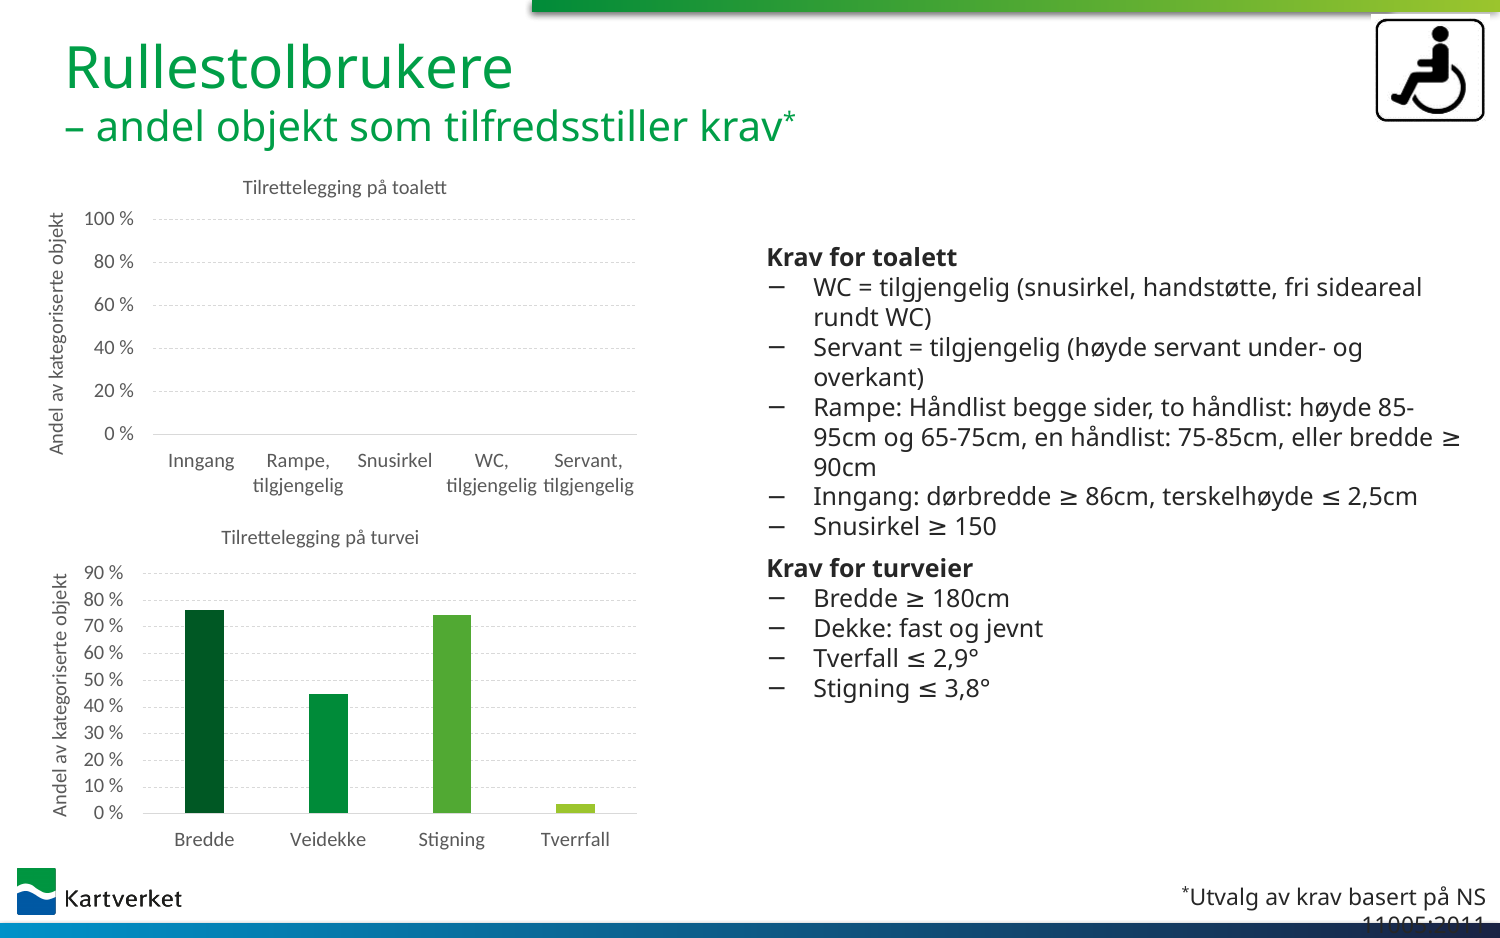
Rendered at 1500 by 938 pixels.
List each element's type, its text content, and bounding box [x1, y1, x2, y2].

text_box Krav for turveier Bredde ≥ 180cm Dekke: fast og jevnt Tverfall ≤ 2,9° Stigning ≤ 3,8° [751, 545, 1483, 710]
text_box Rullestolbrukere – andel objekt som tilfredsstiller krav* [49, 14, 1431, 158]
picture [41, 166, 650, 505]
text_box *Utvalg av krav basert på NS 11005:2011 [1068, 873, 1500, 938]
picture [1371, 13, 1491, 127]
text_box Krav for toalett WC = tilgjengelig (snusirkel, handstøtte, fri sideareal rundt WC) Servant = tilgjengelig (høyde servant under- og overkant) Rampe: Håndlist begge sider, to håndlist: høyde 85-95cm og 65-75cm, en håndlist: 75-85cm, eller bredde ≥ 90cm Inngang: dørbredde ≥ 86cm, terskelhøyde ≤ 2,5cm Snusirkel ≥ 150 [751, 234, 1483, 545]
picture [41, 520, 650, 859]
